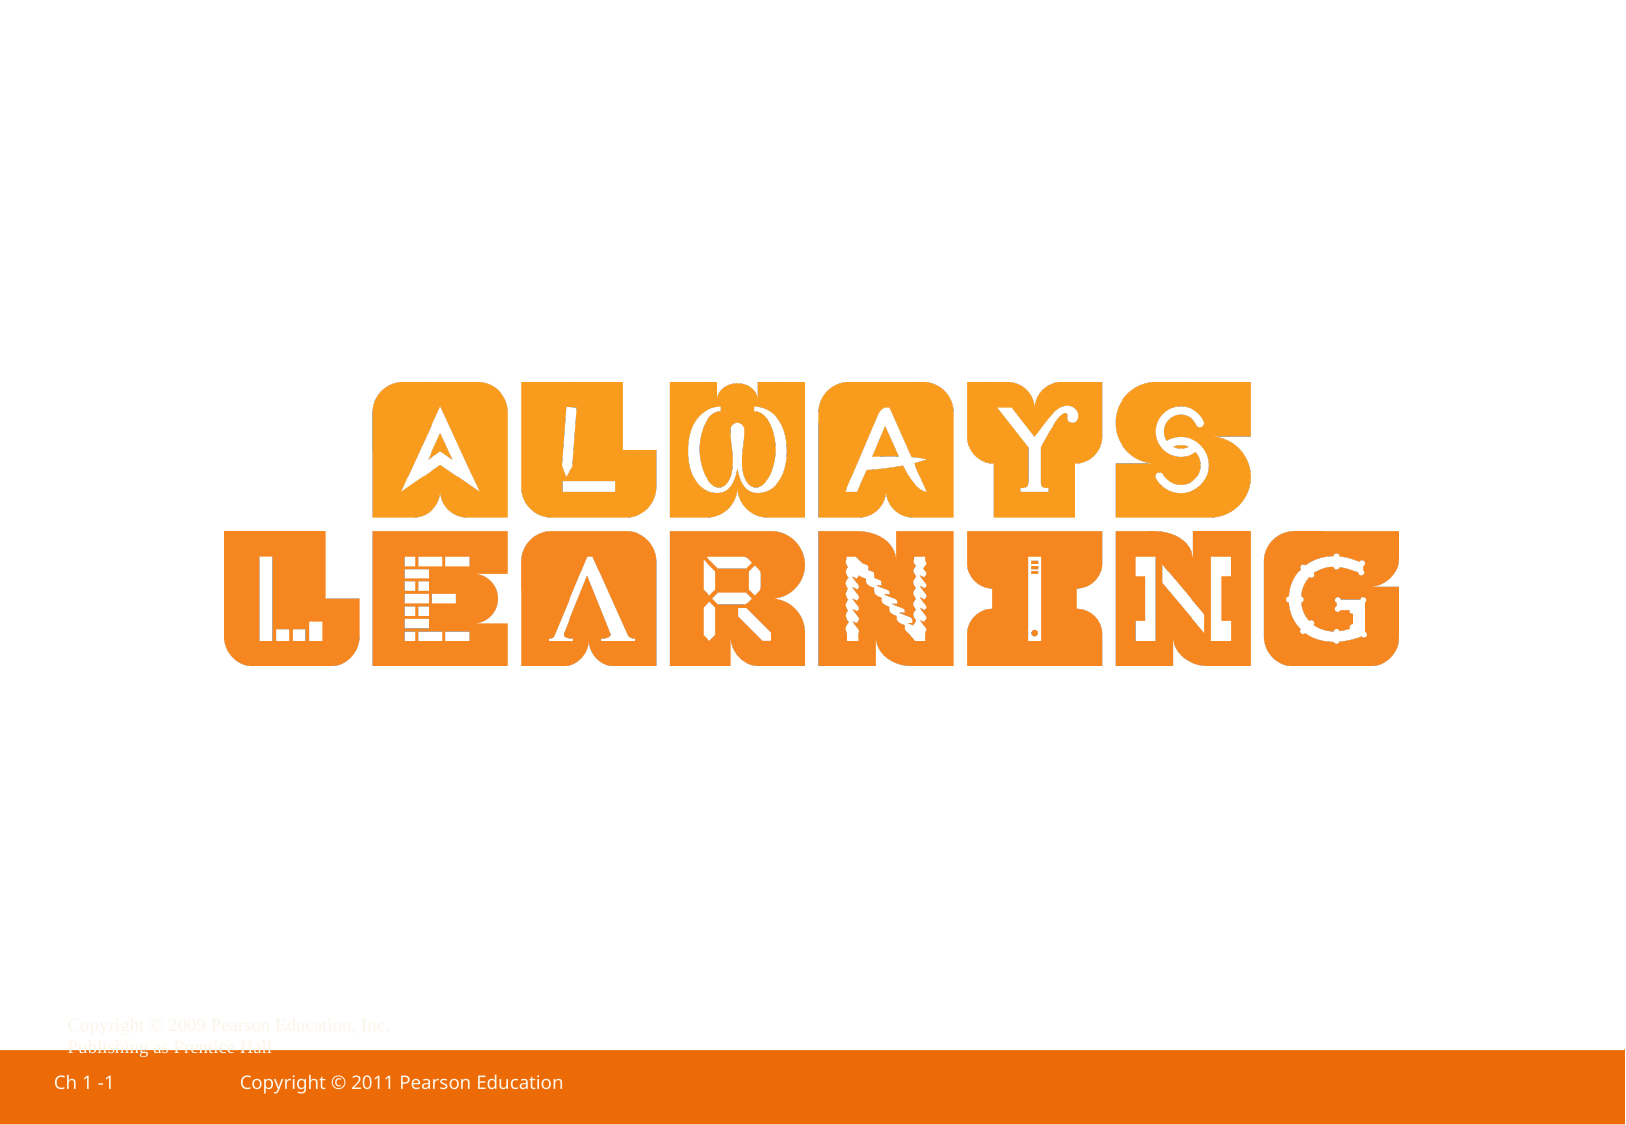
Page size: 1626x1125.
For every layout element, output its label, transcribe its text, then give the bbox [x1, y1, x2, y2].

picture [223, 381, 1400, 666]
picture [1352, 1042, 1625, 1124]
text_box Copyright © 2009 Pearson Education, Inc. Publishing as Prentice Hall [67, 1012, 1060, 1058]
text_box Copyright © 2011 Pearson Education [233, 1070, 699, 1093]
text_box Ch 1 -1 [47, 1070, 167, 1093]
text_box [0, 1050, 1625, 1125]
